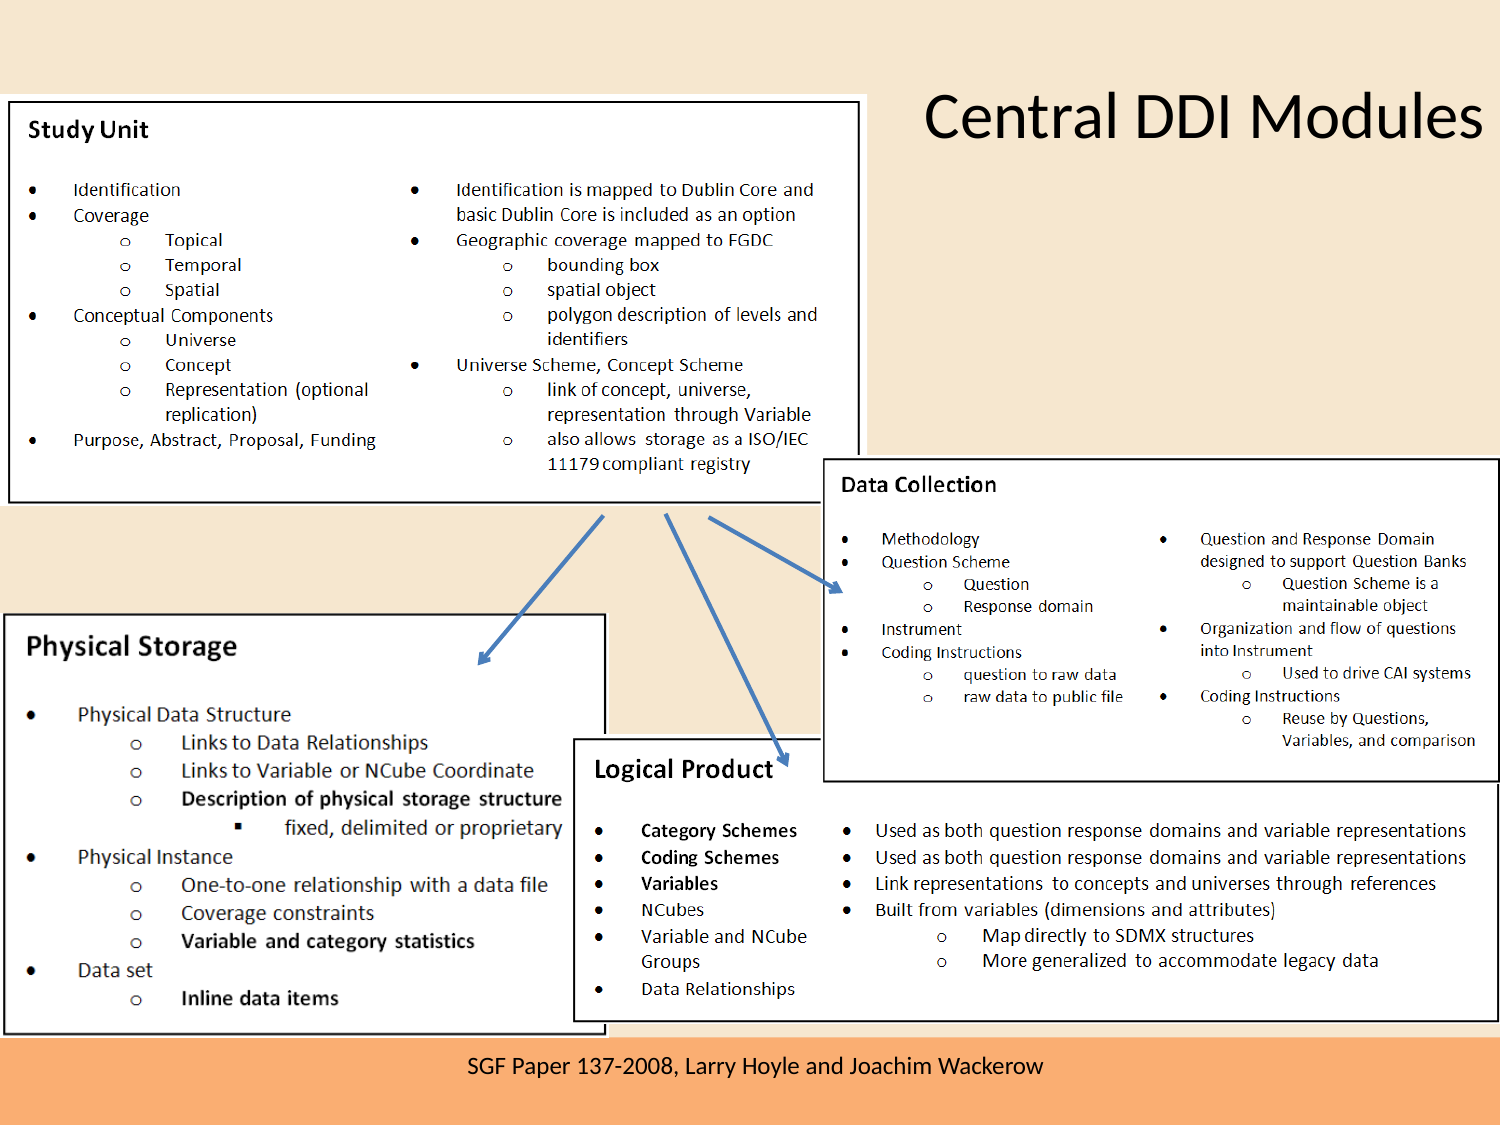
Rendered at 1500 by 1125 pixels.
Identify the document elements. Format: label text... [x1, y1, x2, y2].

footer SGF Paper 137-2008, Larry Hoyle and Joachim Wackerow [399, 1042, 1113, 1103]
picture [0, 94, 1500, 1038]
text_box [599, 579, 854, 702]
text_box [708, 516, 844, 577]
title Central DDI Modules [839, 31, 1500, 194]
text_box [465, 527, 616, 654]
